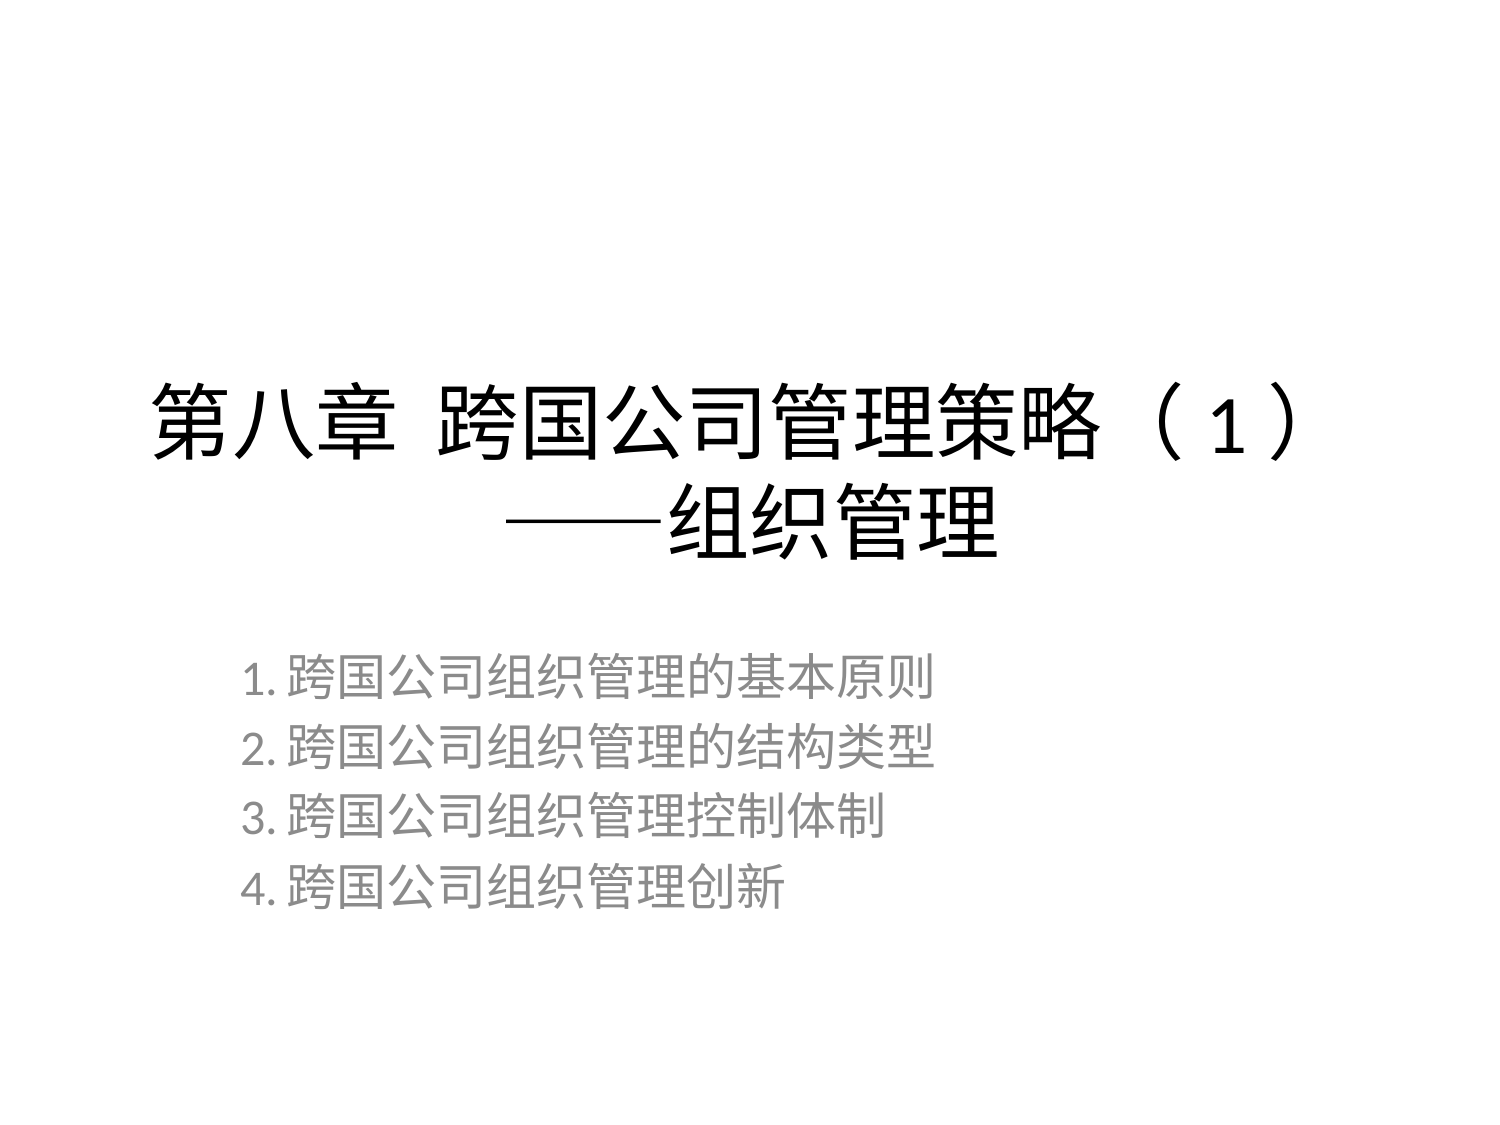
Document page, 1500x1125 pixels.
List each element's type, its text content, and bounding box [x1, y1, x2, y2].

title 第八章 跨国公司管理策略（1）——组织管理 [112, 349, 1388, 591]
subtitle 1.跨国公司组织管理的基本原则 2.跨国公司组织管理的结构类型 3.跨国公司组织管理控制体制 4.跨国公司组织管理创新 [225, 637, 1275, 925]
